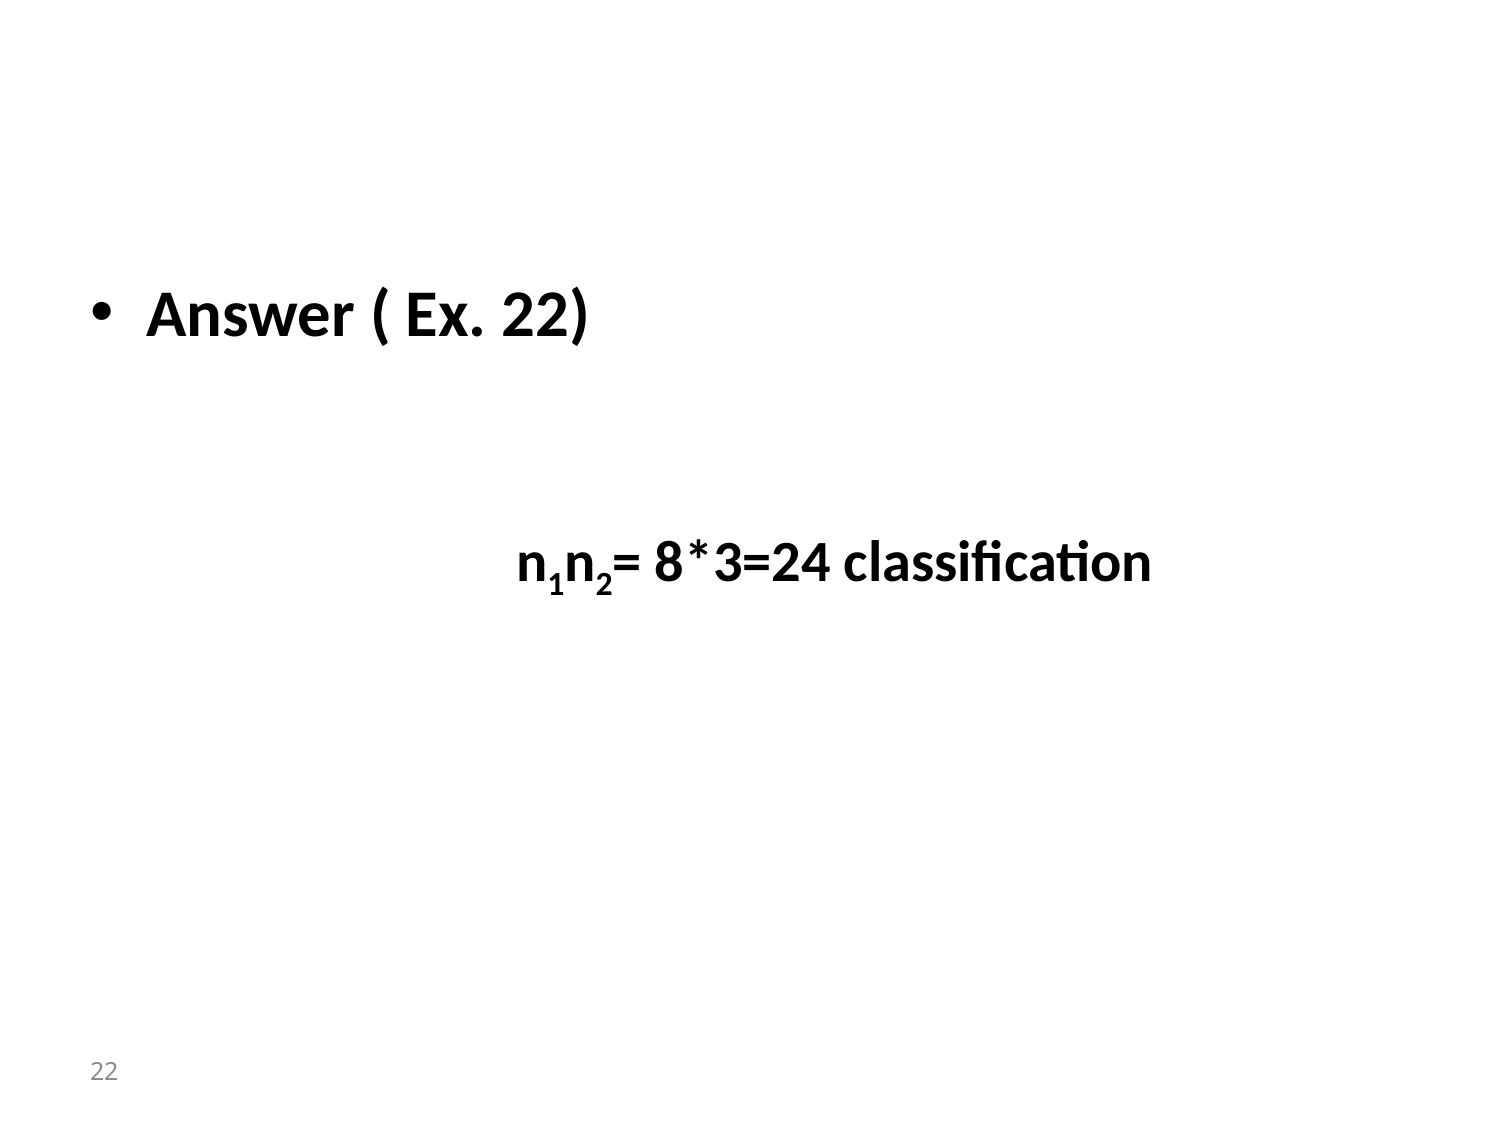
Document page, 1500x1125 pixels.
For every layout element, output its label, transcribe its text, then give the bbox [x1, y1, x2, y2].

slide_number 22 [75, 1042, 425, 1103]
text_box n1n2= 8*3=24 classification [163, 515, 1168, 610]
list Answer ( Ex. 22) [75, 262, 1425, 1005]
